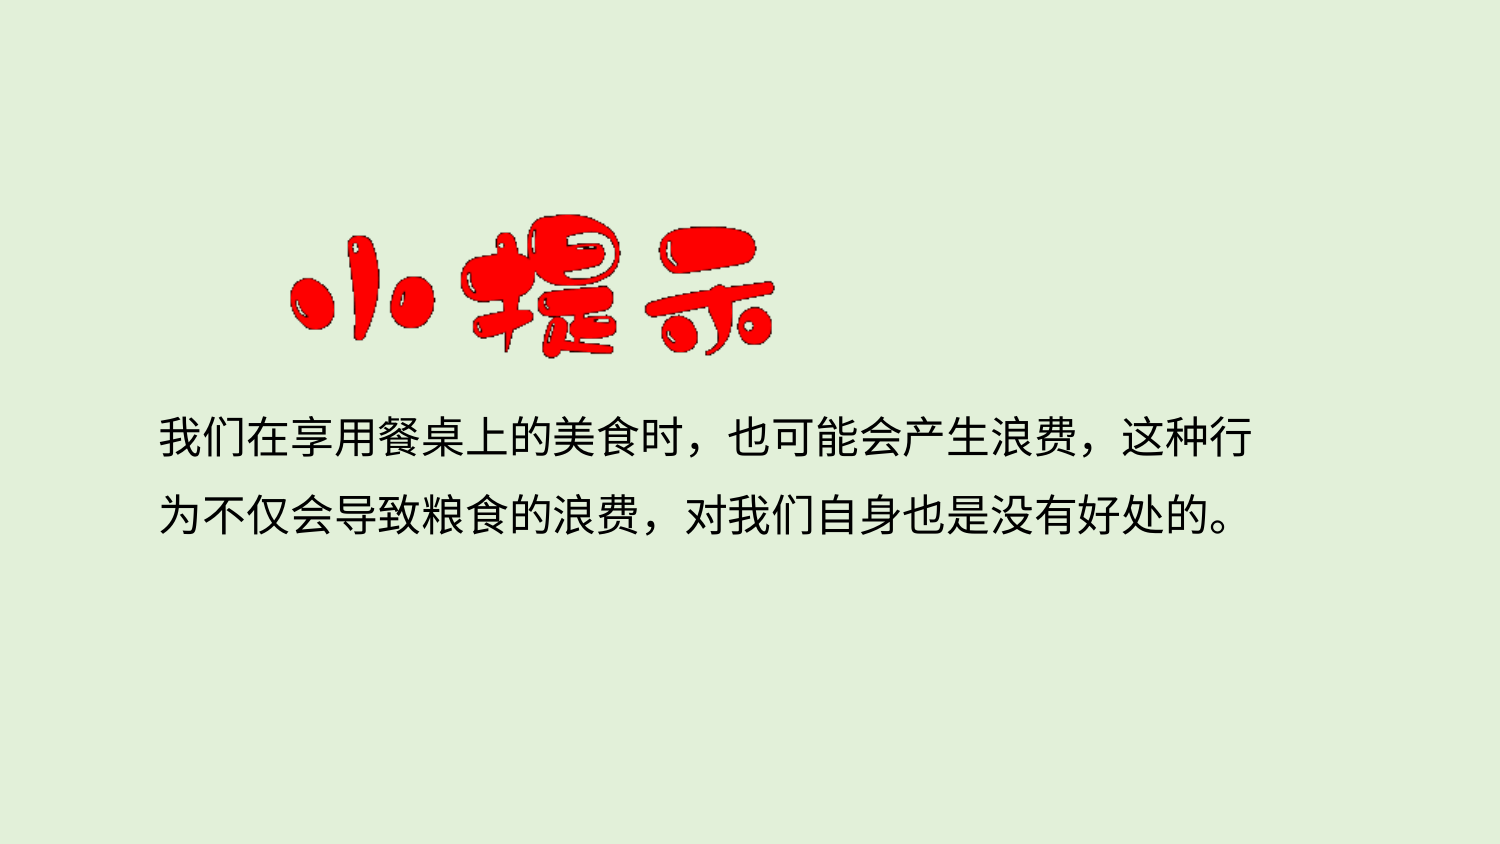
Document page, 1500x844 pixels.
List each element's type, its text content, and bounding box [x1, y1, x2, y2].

text_box 我们在享用餐桌上的美食时，也可能会产生浪费，这种行为不仅会导致粮食的浪费，对我们自身也是没有好处的。 [147, 377, 1274, 547]
picture [241, 145, 1339, 439]
